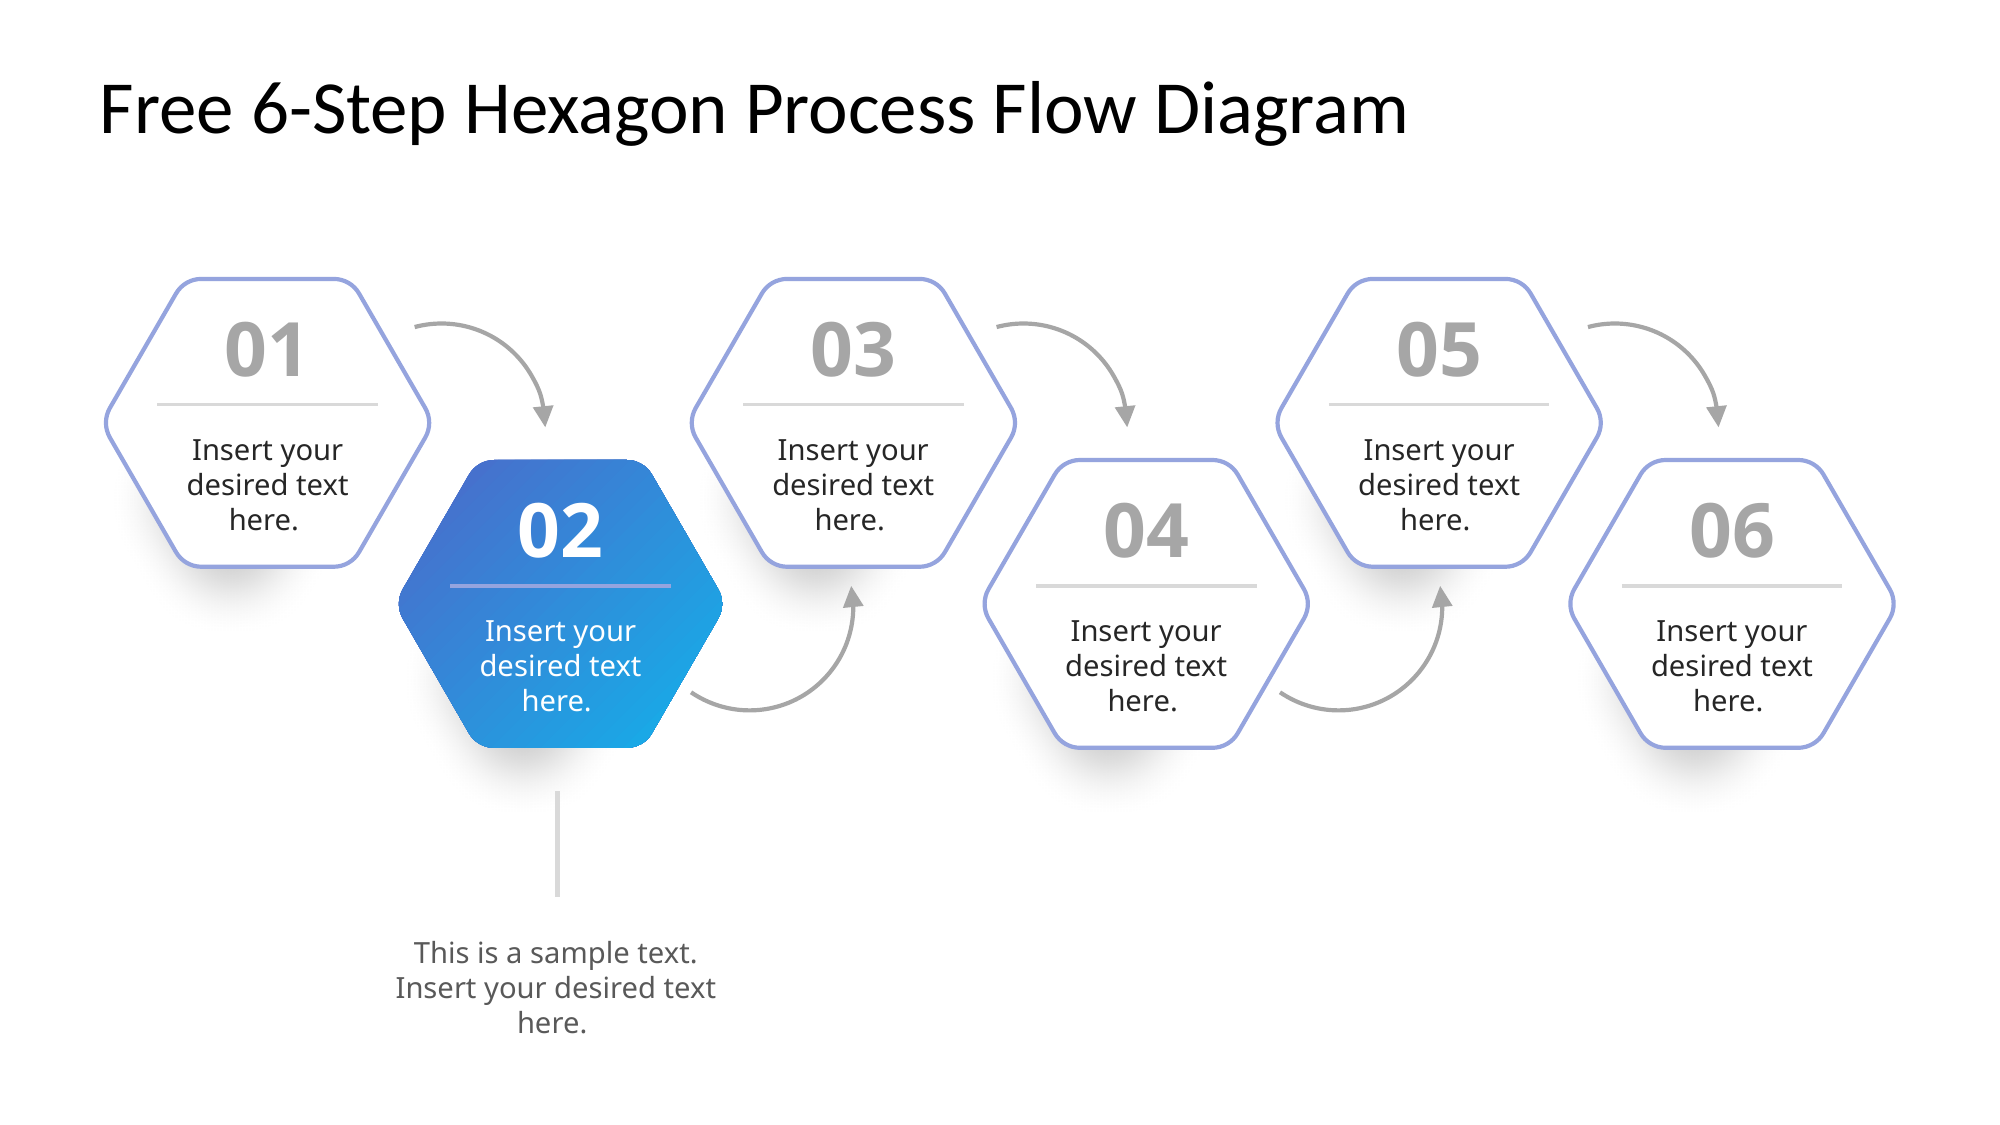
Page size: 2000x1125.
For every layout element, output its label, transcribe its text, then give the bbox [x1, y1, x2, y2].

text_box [984, 459, 1309, 749]
text_box [1020, 322, 1136, 428]
title Free 6-Step Hexagon Process Flow Diagram [99, 45, 1900, 162]
text_box [434, 322, 554, 428]
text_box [691, 278, 1016, 567]
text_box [1570, 459, 1894, 749]
text_box [1312, 586, 1453, 712]
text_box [105, 278, 430, 567]
text_box This is a sample text. Insert your desired text here. [374, 934, 738, 1012]
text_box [398, 459, 723, 749]
text_box [1606, 322, 1727, 428]
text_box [1277, 278, 1602, 567]
text_box [727, 586, 864, 712]
